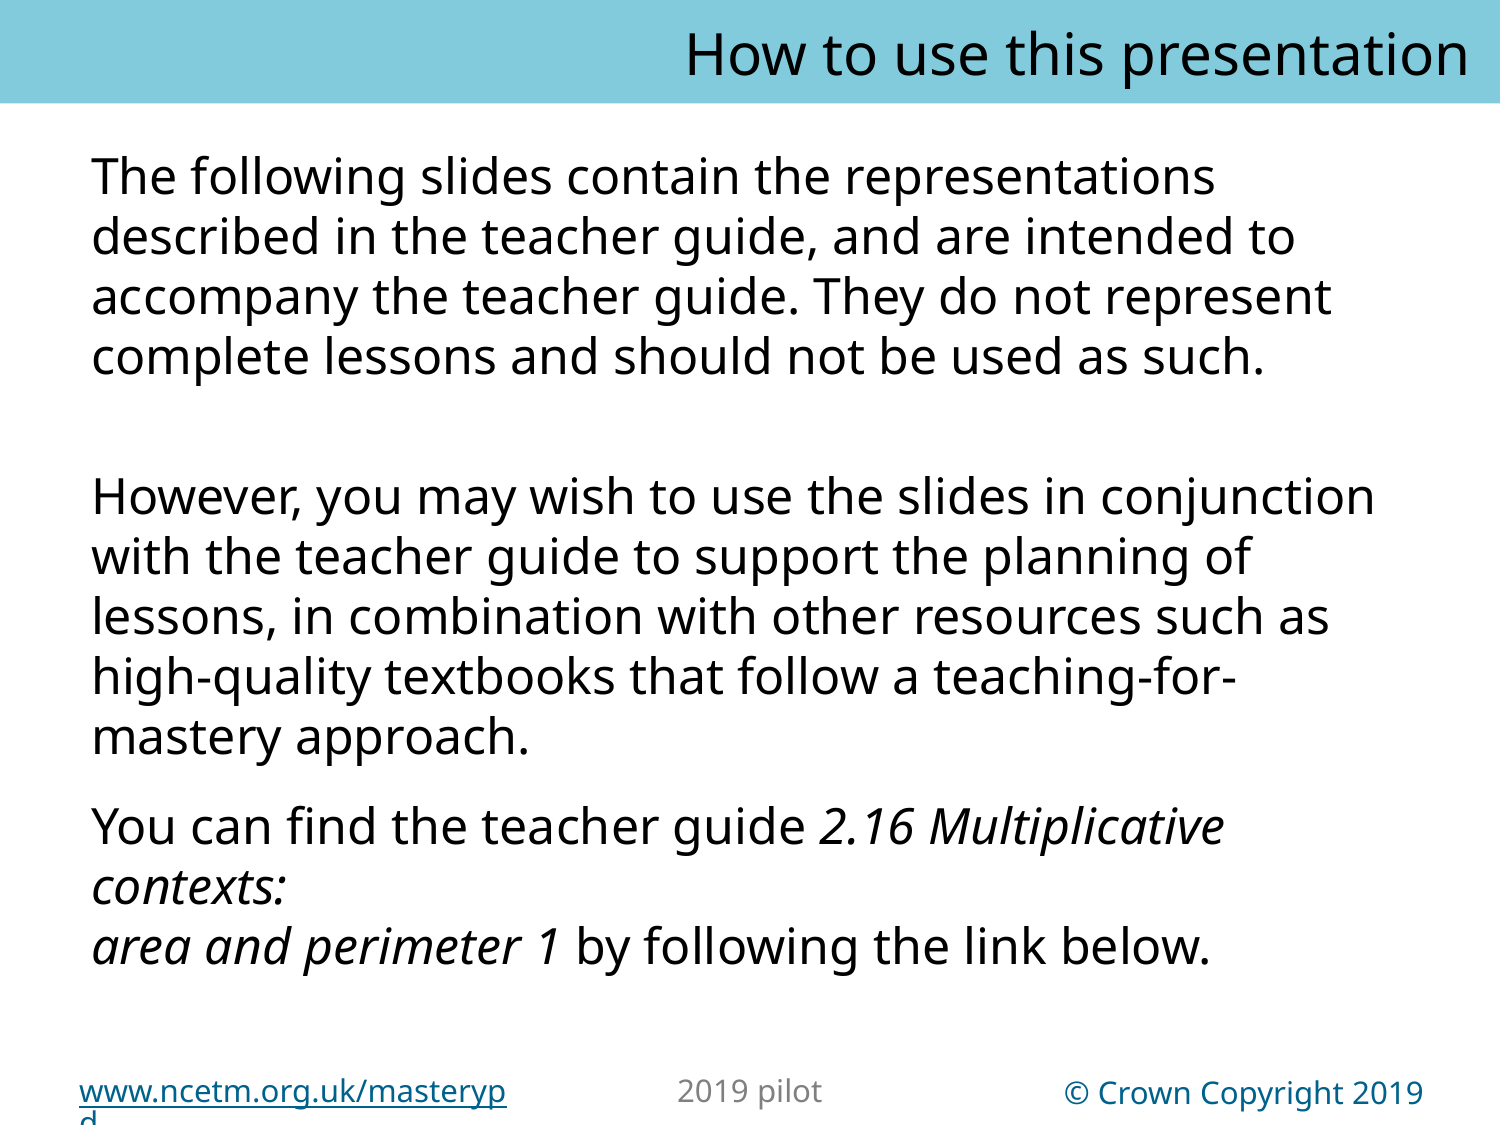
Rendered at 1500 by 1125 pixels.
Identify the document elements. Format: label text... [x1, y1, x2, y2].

list How to use this presentation [0, 0, 1500, 104]
list You can find the teacher guide 2.16 Multiplicative contexts: area and perimeter 1 by following the link below. [76, 786, 1424, 972]
